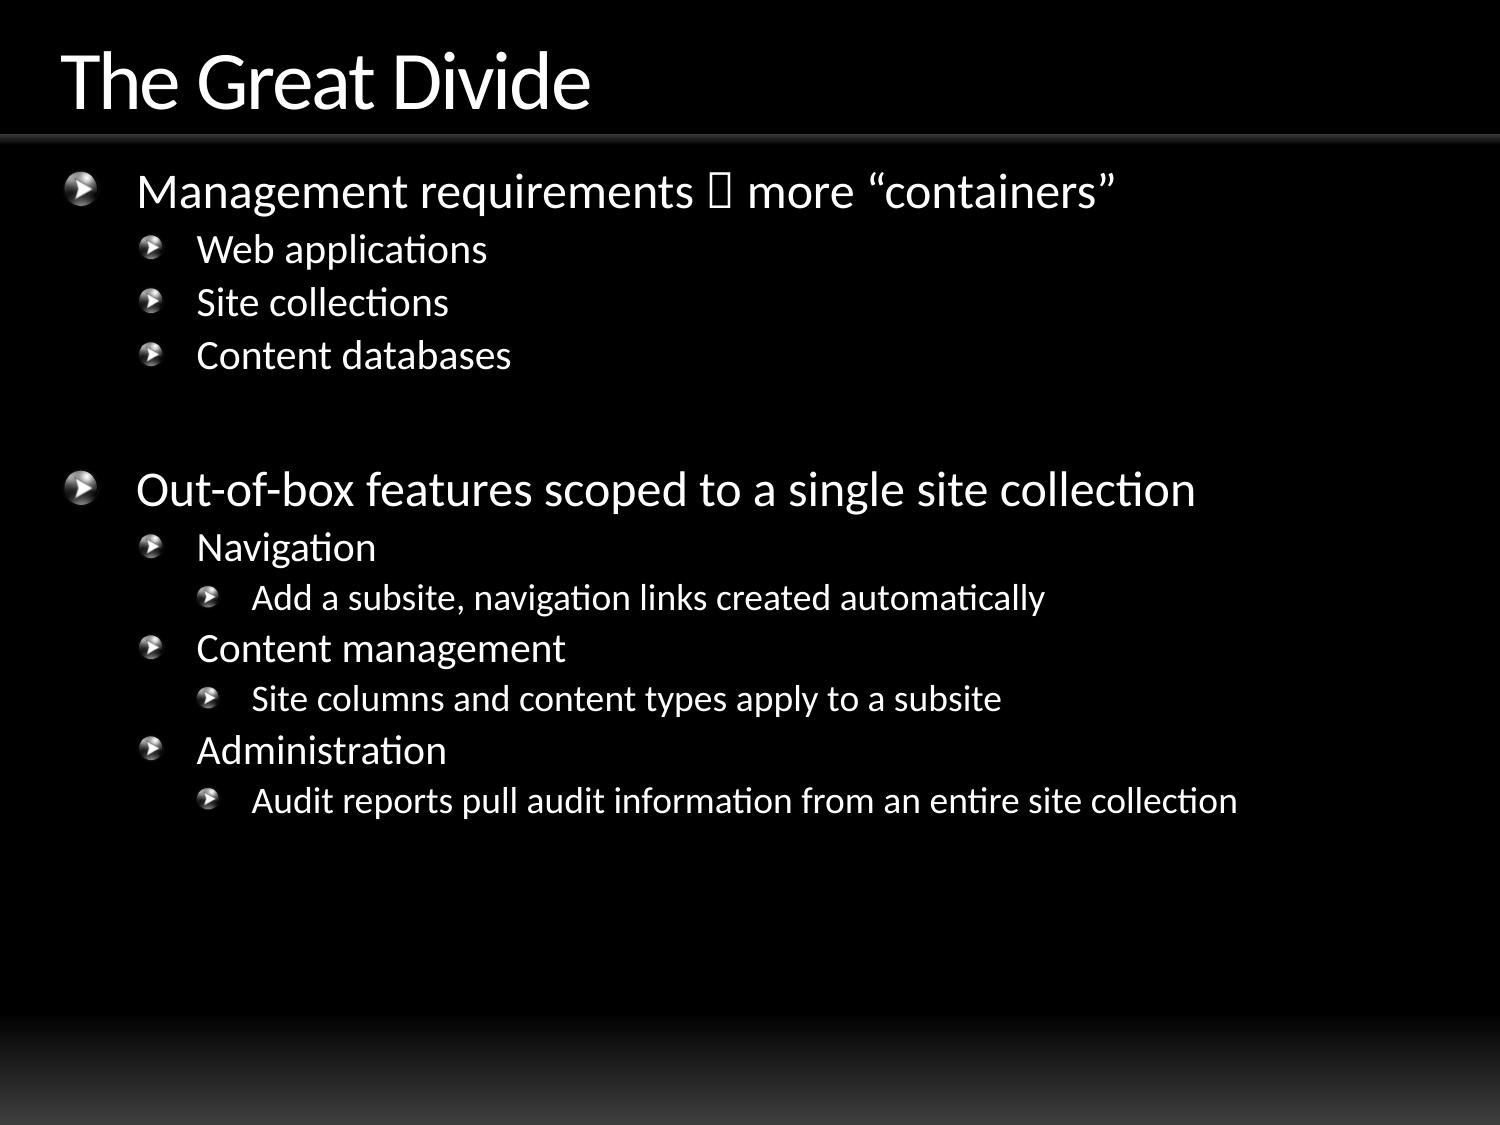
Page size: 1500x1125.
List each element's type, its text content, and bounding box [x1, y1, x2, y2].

picture [136, 232, 166, 262]
picture [136, 632, 166, 662]
title The Great Divide [60, 37, 1440, 129]
picture [194, 583, 222, 610]
picture [136, 339, 166, 369]
list Management requirements  more “containers” Web applications Site collections Content databases Out-of-box features scoped to a single site collection Navigation Add a subsite, navigation links created automatically Content management Site columns and content types apply to a subsite Administration Audit reports pull audit information from an entire site collection [60, 164, 1440, 431]
picture [194, 785, 222, 812]
picture [194, 684, 222, 711]
picture [136, 285, 166, 316]
picture [136, 733, 166, 763]
picture [136, 531, 166, 561]
picture [60, 167, 102, 210]
picture [60, 466, 102, 509]
